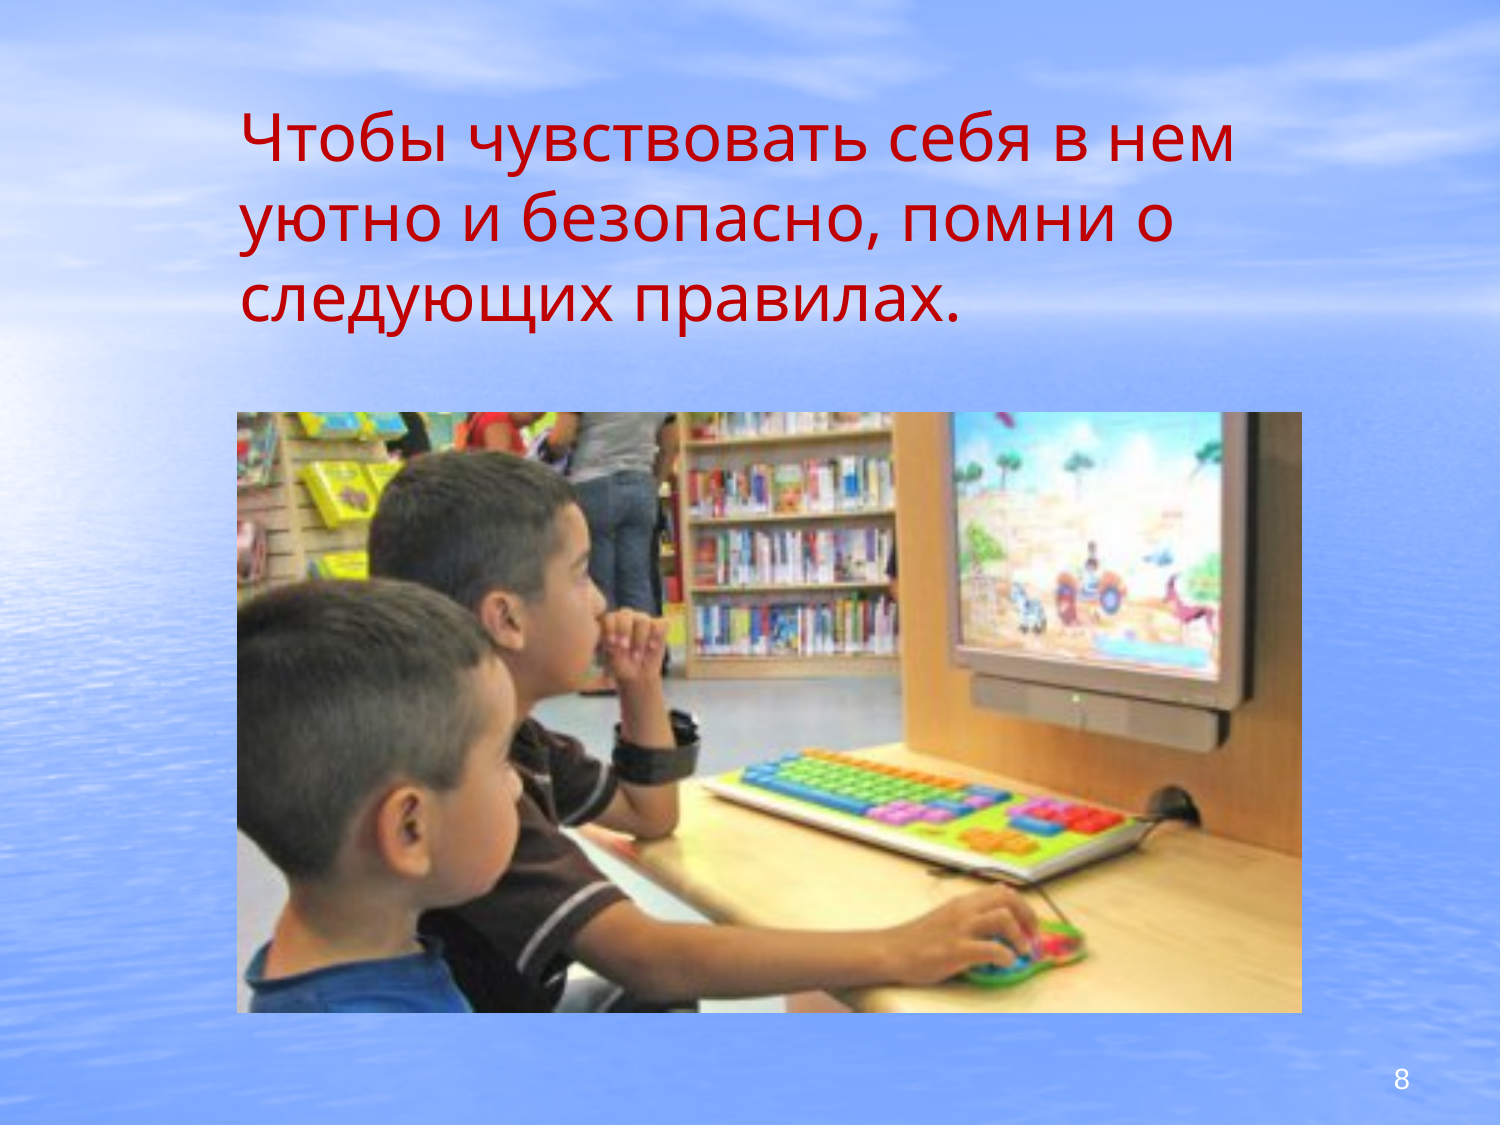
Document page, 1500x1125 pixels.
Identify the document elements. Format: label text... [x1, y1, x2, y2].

text_box Чтобы чувствовать себя в нем уютно и безопасно, помни о следующих правилах. [224, 87, 1288, 343]
slide_number 8 [1074, 1024, 1426, 1103]
picture [237, 412, 1302, 1013]
